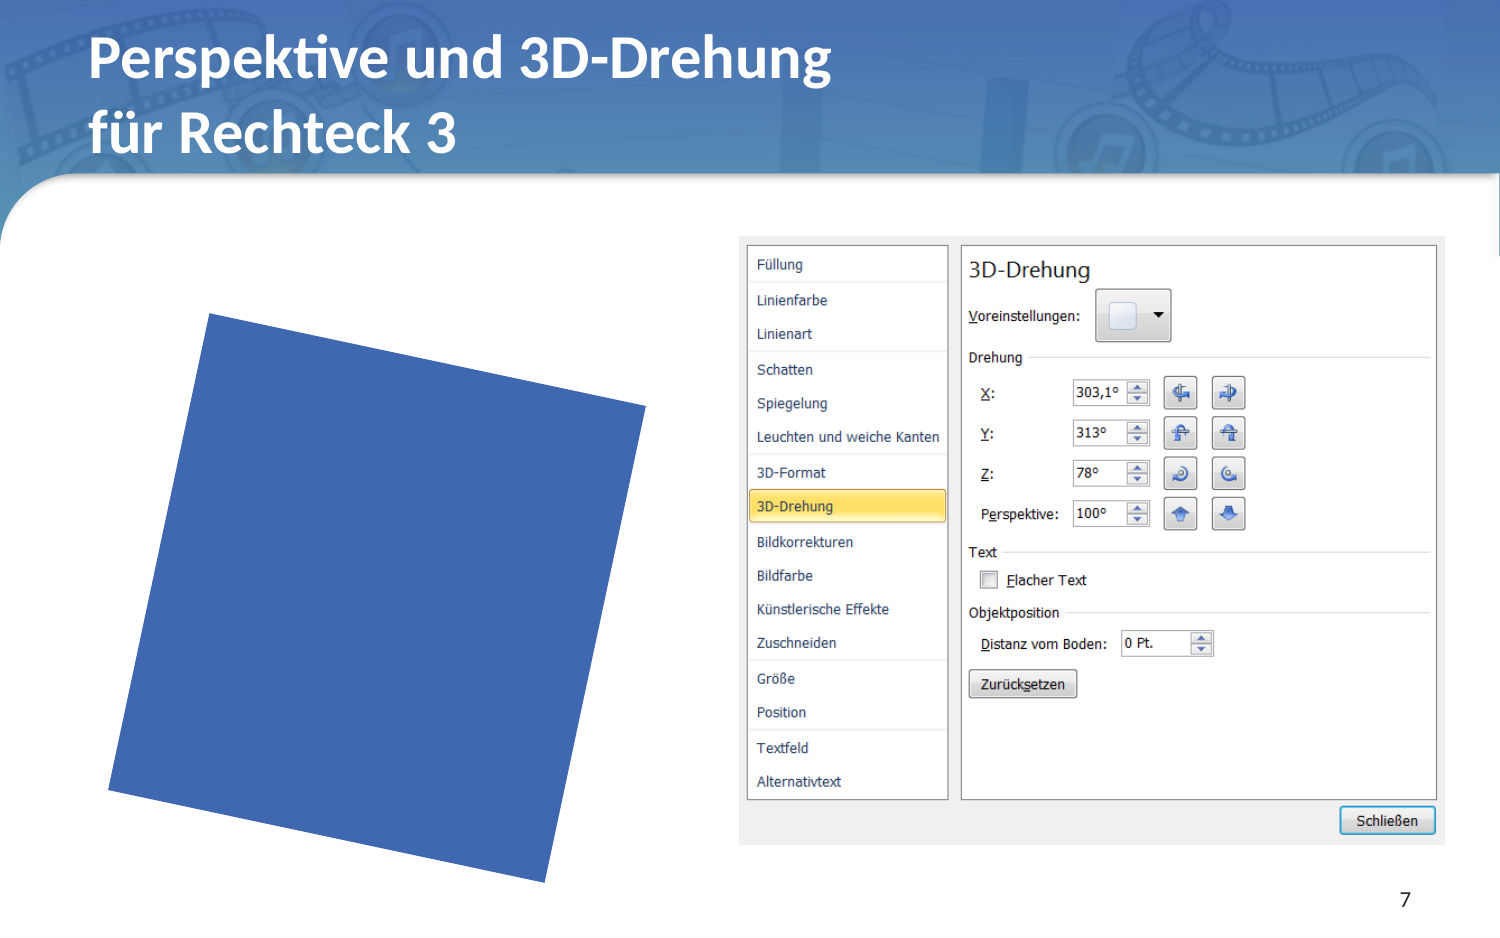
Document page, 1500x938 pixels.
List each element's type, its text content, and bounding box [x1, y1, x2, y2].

text_box [106, 311, 648, 885]
slide_number 7 [1298, 867, 1424, 918]
title Perspektive und 3D-Drehung für Rechteck 3 [76, 19, 1424, 162]
picture [0, 0, 1500, 257]
picture [739, 236, 1445, 845]
